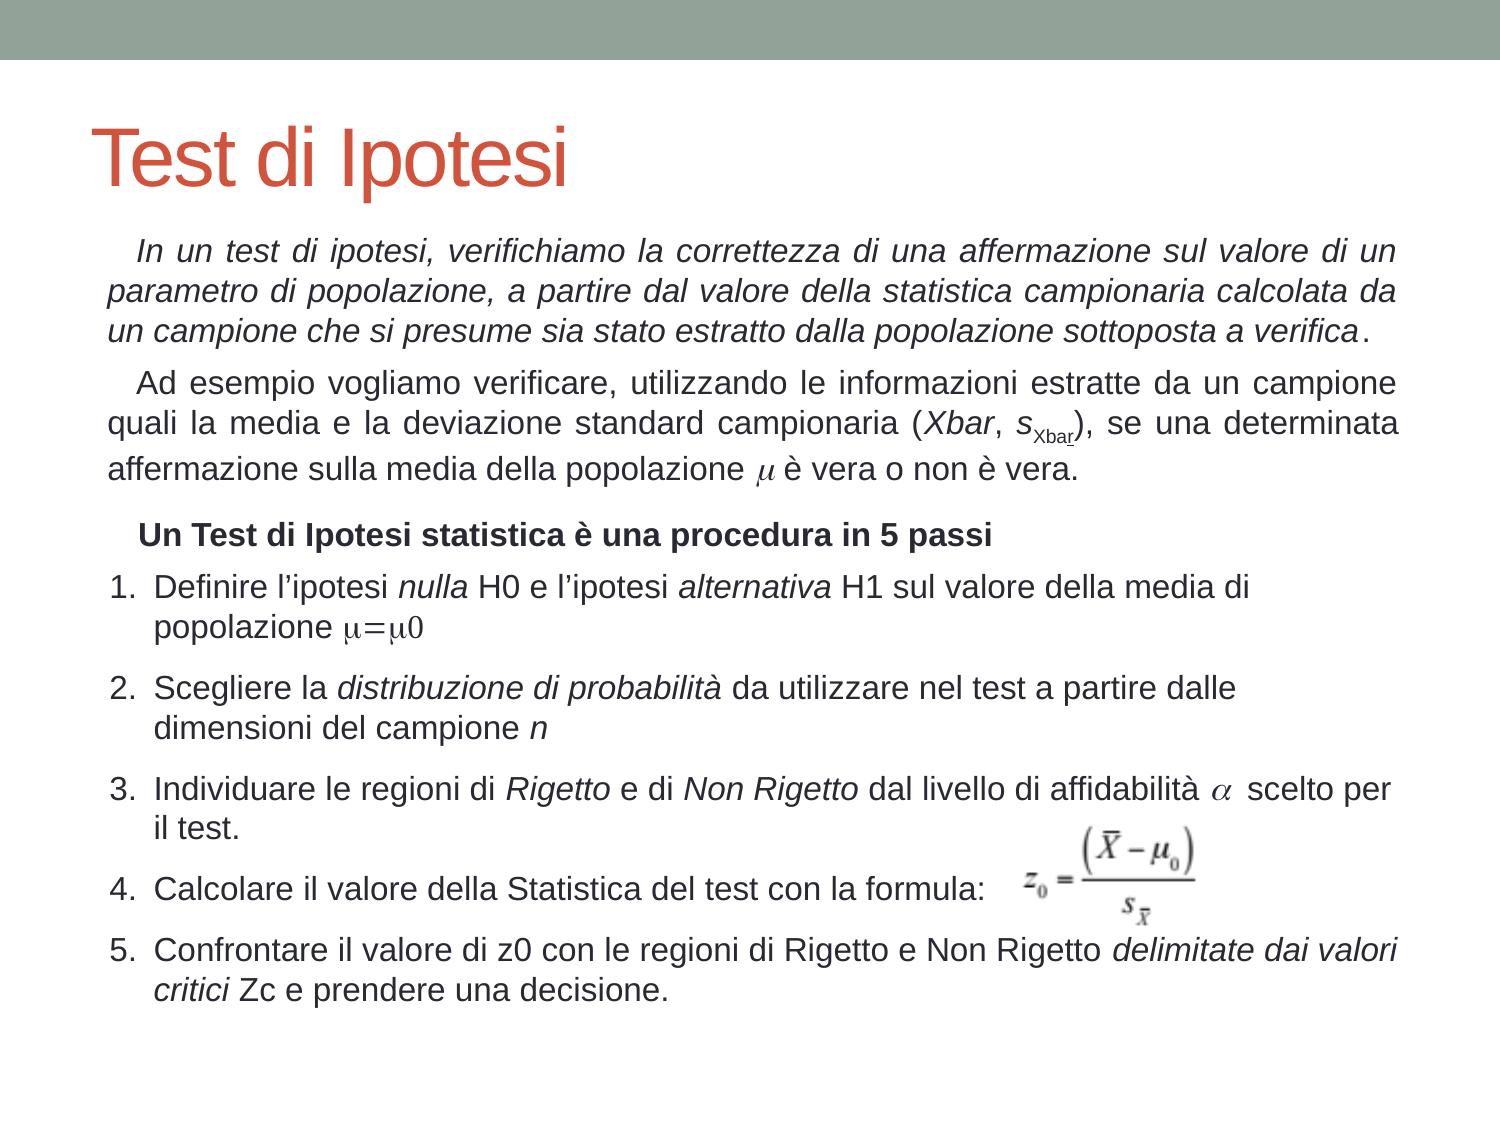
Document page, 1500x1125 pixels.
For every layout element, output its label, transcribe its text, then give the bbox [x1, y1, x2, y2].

title Test di Ipotesi [75, 87, 1425, 218]
text_box In un test di ipotesi, verifichiamo la correttezza di una affermazione sul valore di un parametro di popolazione, a partire dal valore della statistica campionaria calcolata da un campione che si presume sia stato estratto dalla popolazione sottoposta a verifica. Ad esempio vogliamo verificare, utilizzando le informazioni estratte da un campione quali la media e la deviazione standard campionaria (Xbar, sXbar), se una determinata affermazione sulla media della popolazione m è vera o non è vera. [92, 221, 1414, 495]
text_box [1019, 821, 1198, 928]
text_box Un Test di Ipotesi statistica è una procedura in 5 passi Definire l’ipotesi nulla H0 e l’ipotesi alternativa H1 sul valore della media di popolazione m=m0 Scegliere la distribuzione di probabilità da utilizzare nel test a partire dalle dimensioni del campione n Individuare le regioni di Rigetto e di Non Rigetto dal livello di affidabilità a scelto per il test. Calcolare il valore della Statistica del test con la formula: Confrontare il valore di z0 con le regioni di Rigetto e Non Rigetto delimitate dai valori critici Zc e prendere una decisione. [94, 505, 1416, 1016]
